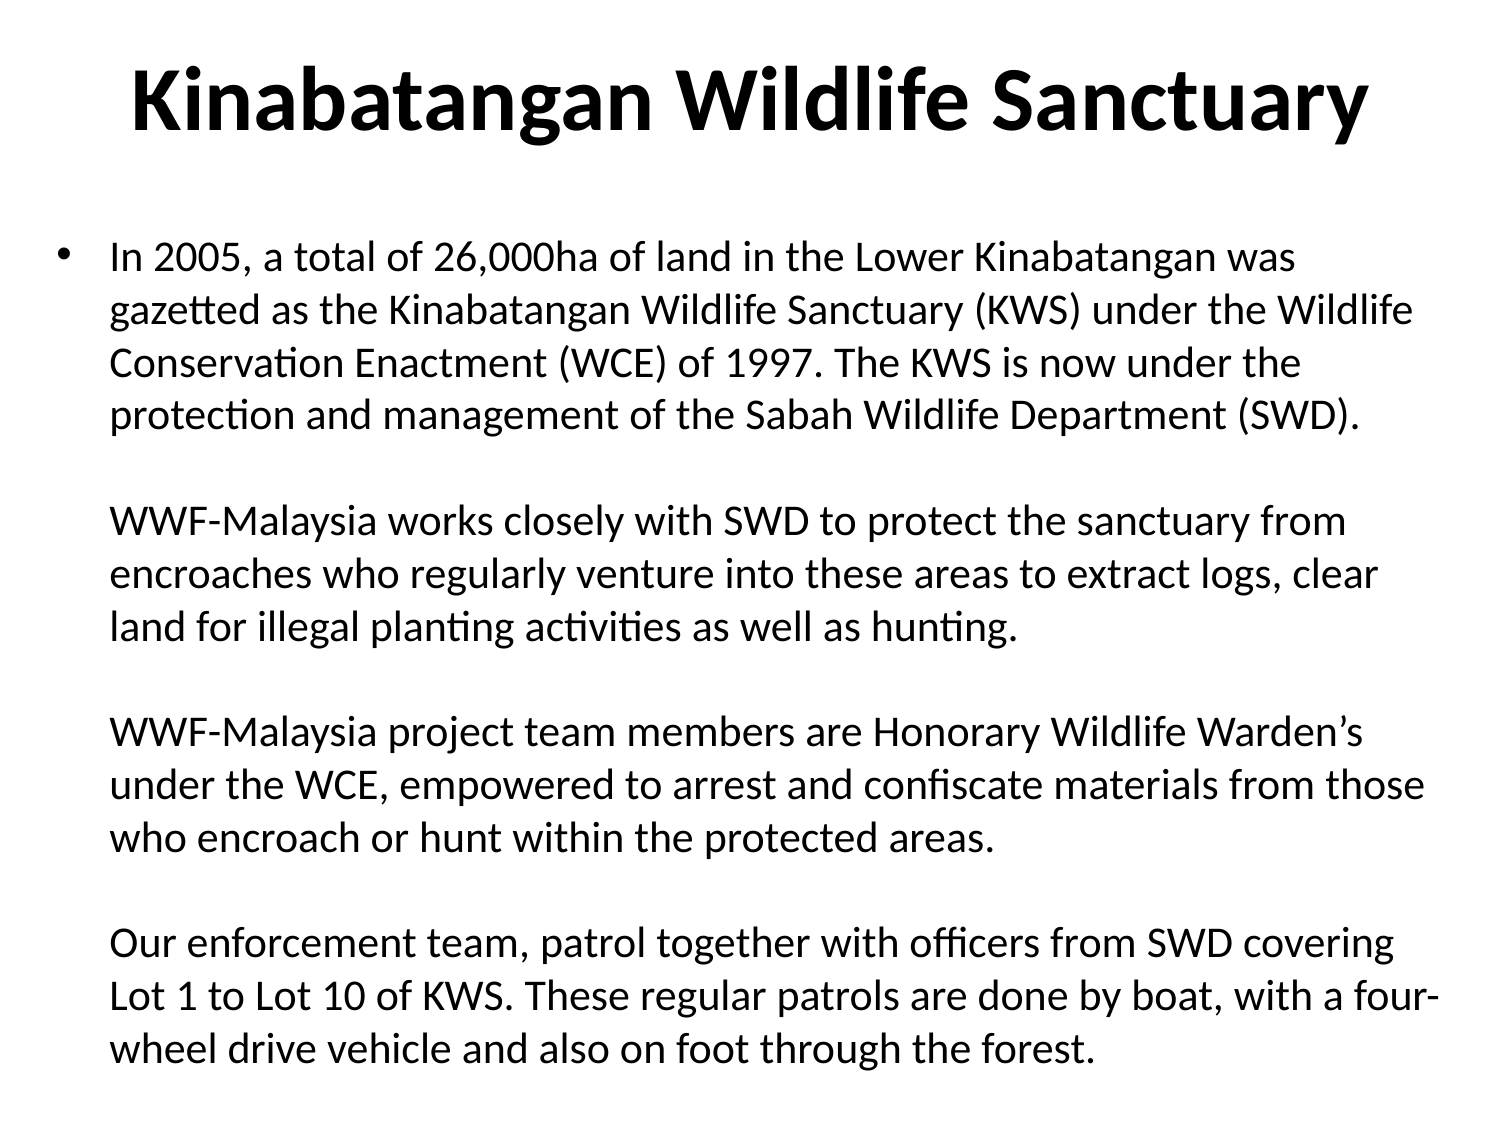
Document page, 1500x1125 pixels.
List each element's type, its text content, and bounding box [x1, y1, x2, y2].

title Kinabatangan Wildlife Sanctuary [76, 0, 1427, 188]
list In 2005, a total of 26,000ha of land in the Lower Kinabatangan was gazetted as the Kinabatangan Wildlife Sanctuary (KWS) under the Wildlife Conservation Enactment (WCE) of 1997. The KWS is now under the protection and management of the Sabah Wildlife Department (SWD). WWF-Malaysia works closely with SWD to protect the sanctuary from encroaches who regularly venture into these areas to extract logs, clear land for illegal planting activities as well as hunting. WWF-Malaysia project team members are Honorary Wildlife Warden’s under the WCE, empowered to arrest and confiscate materials from those who encroach or hunt within the protected areas. Our enforcement team, patrol together with officers from SWD covering Lot 1 to Lot 10 of KWS. These regular patrols are done by boat, with a four-wheel drive vehicle and also on foot through the forest. [41, 219, 1459, 1094]
